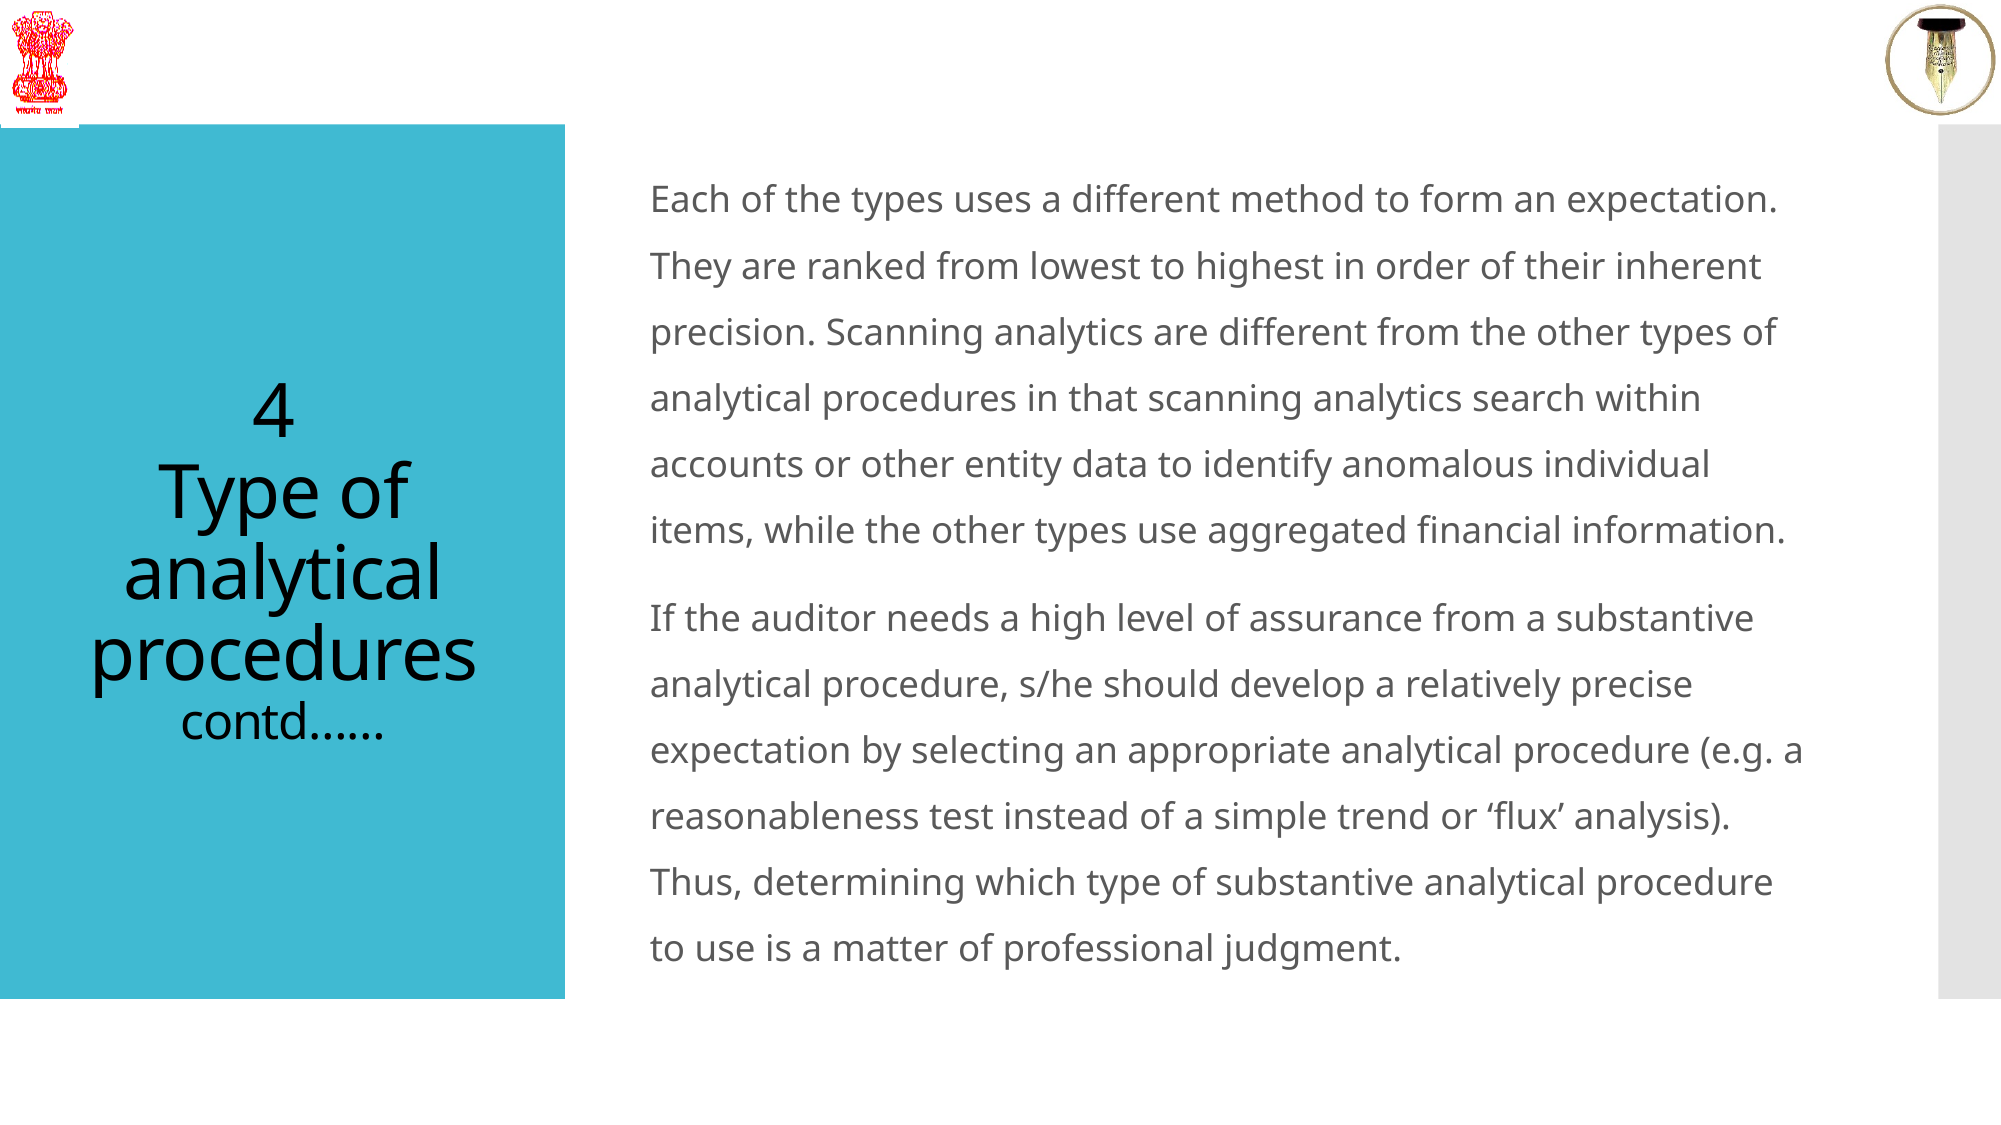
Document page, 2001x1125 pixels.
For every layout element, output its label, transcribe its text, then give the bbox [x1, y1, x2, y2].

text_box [0, 3, 79, 128]
title 4 Type of analytical procedures contd…… [41, 184, 525, 940]
list Each of the types uses a different method to form an expectation. They are ranked from lowest to highest in order of their inherent precision. Scanning analytics are different from the other types of analytical procedures in that scanning analytics search within accounts or other entity data to identify anomalous individual items, while the other types use aggregated financial information. If the auditor needs a high level of assurance from a substantive analytical procedure, s/he should develop a relatively precise expectation by selecting an appropriate analytical procedure (e.g. a reasonableness test instead of a simple trend or ‘flux’ analysis). Thus, determining which type of substantive analytical procedure to use is a matter of professional judgment. [634, 141, 1835, 982]
picture [1884, 2, 1996, 116]
